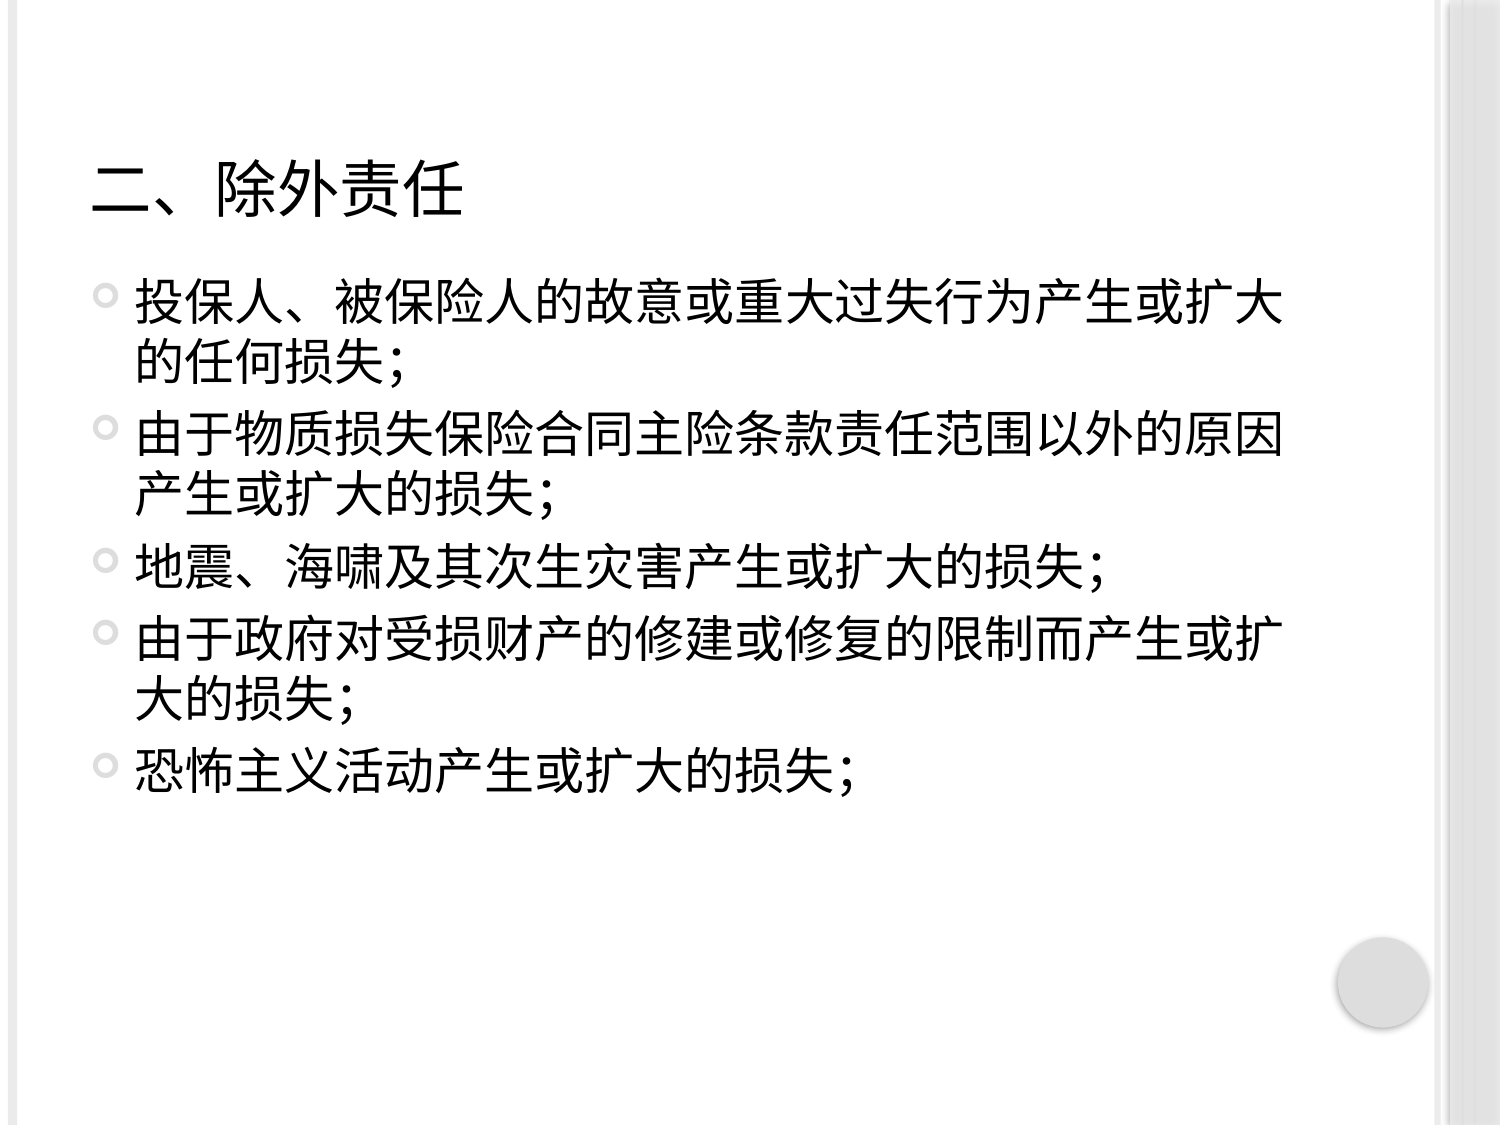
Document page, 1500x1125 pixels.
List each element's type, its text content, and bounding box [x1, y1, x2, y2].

title 二、除外责任 [75, 45, 1300, 233]
list 投保人、被保险人的故意或重大过失行为产生或扩大的任何损失； 由于物质损失保险合同主险条款责任范围以外的原因产生或扩大的损失； 地震、海啸及其次生灾害产生或扩大的损失； 由于政府对受损财产的修建或修复的限制而产生或扩大的损失； 恐怖主义活动产生或扩大的损失； [74, 262, 1301, 1063]
